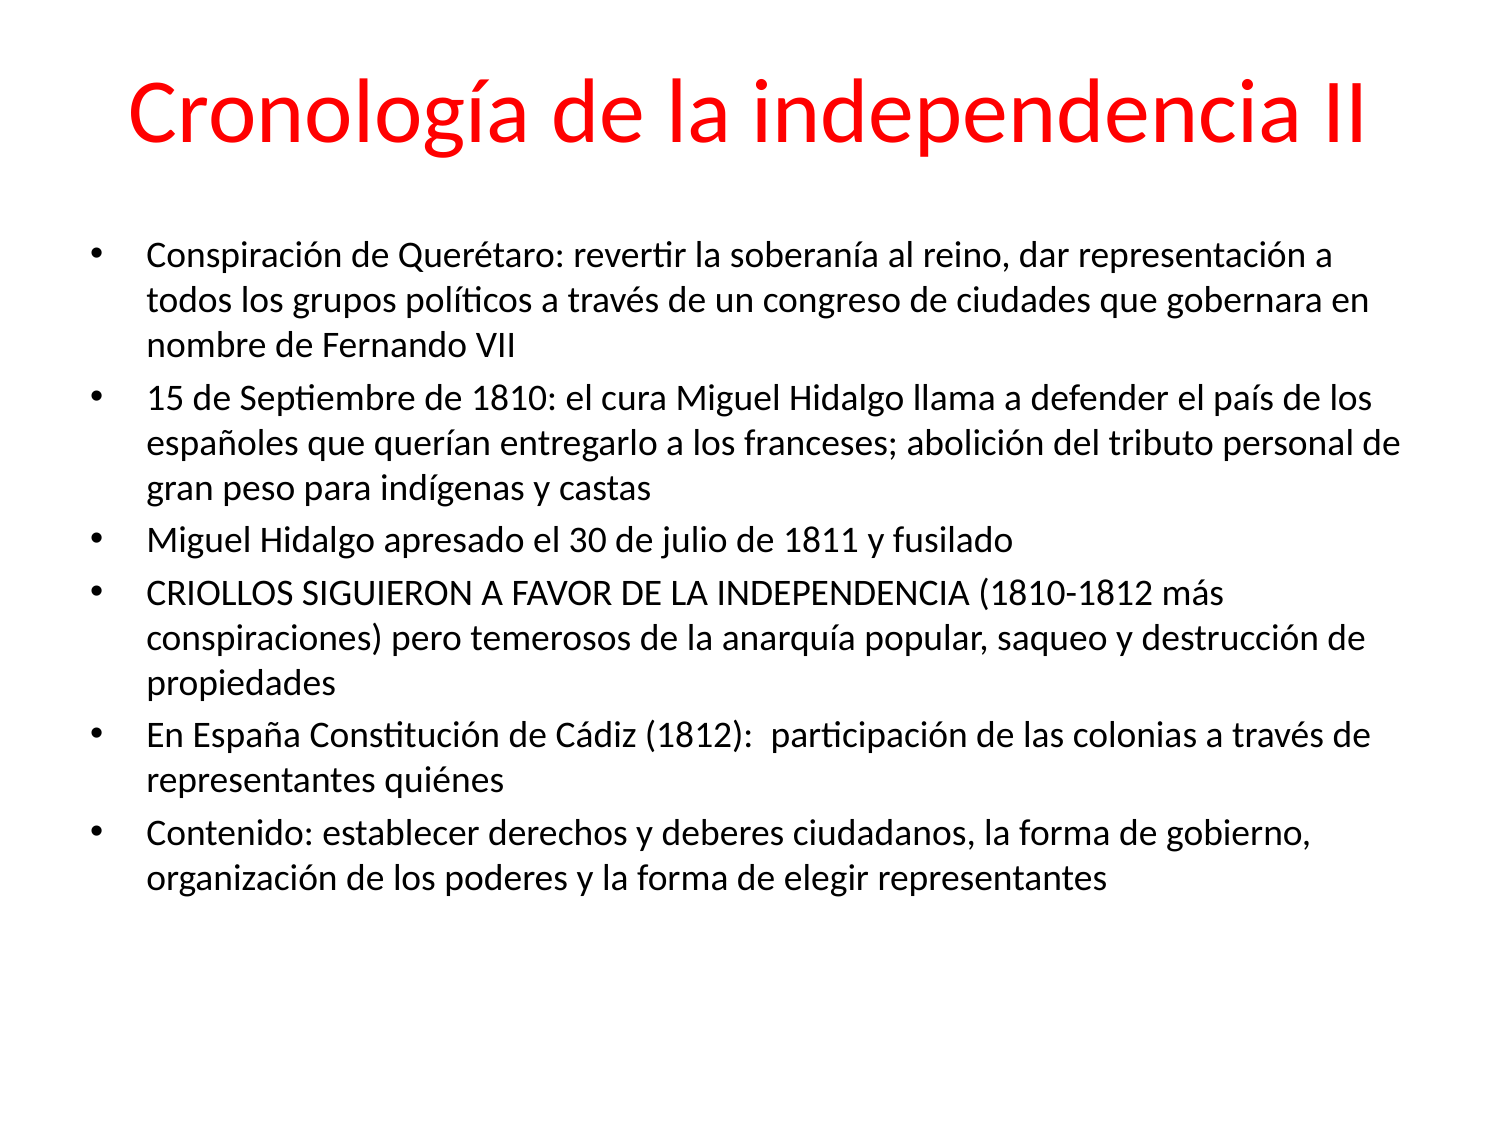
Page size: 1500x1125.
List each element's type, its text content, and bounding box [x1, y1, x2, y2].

title Cronología de la independencia II [74, 11, 1426, 200]
list Conspiración de Querétaro: revertir la soberanía al reino, dar representación a todos los grupos políticos a través de un congreso de ciudades que gobernara en nombre de Fernando VII 15 de Septiembre de 1810: el cura Miguel Hidalgo llama a defender el país de los españoles que querían entregarlo a los franceses; abolición del tributo personal de gran peso para indígenas y castas Miguel Hidalgo apresado el 30 de julio de 1811 y fusilado CRIOLLOS SIGUIERON A FAVOR DE LA INDEPENDENCIA (1810-1812 más conspiraciones) pero temerosos de la anarquía popular, saqueo y destrucción de propiedades En España Constitución de Cádiz (1812): participación de las colonias a través de representantes quiénes Contenido: establecer derechos y deberes ciudadanos, la forma de gobierno, organización de los poderes y la forma de elegir representantes [74, 222, 1426, 950]
